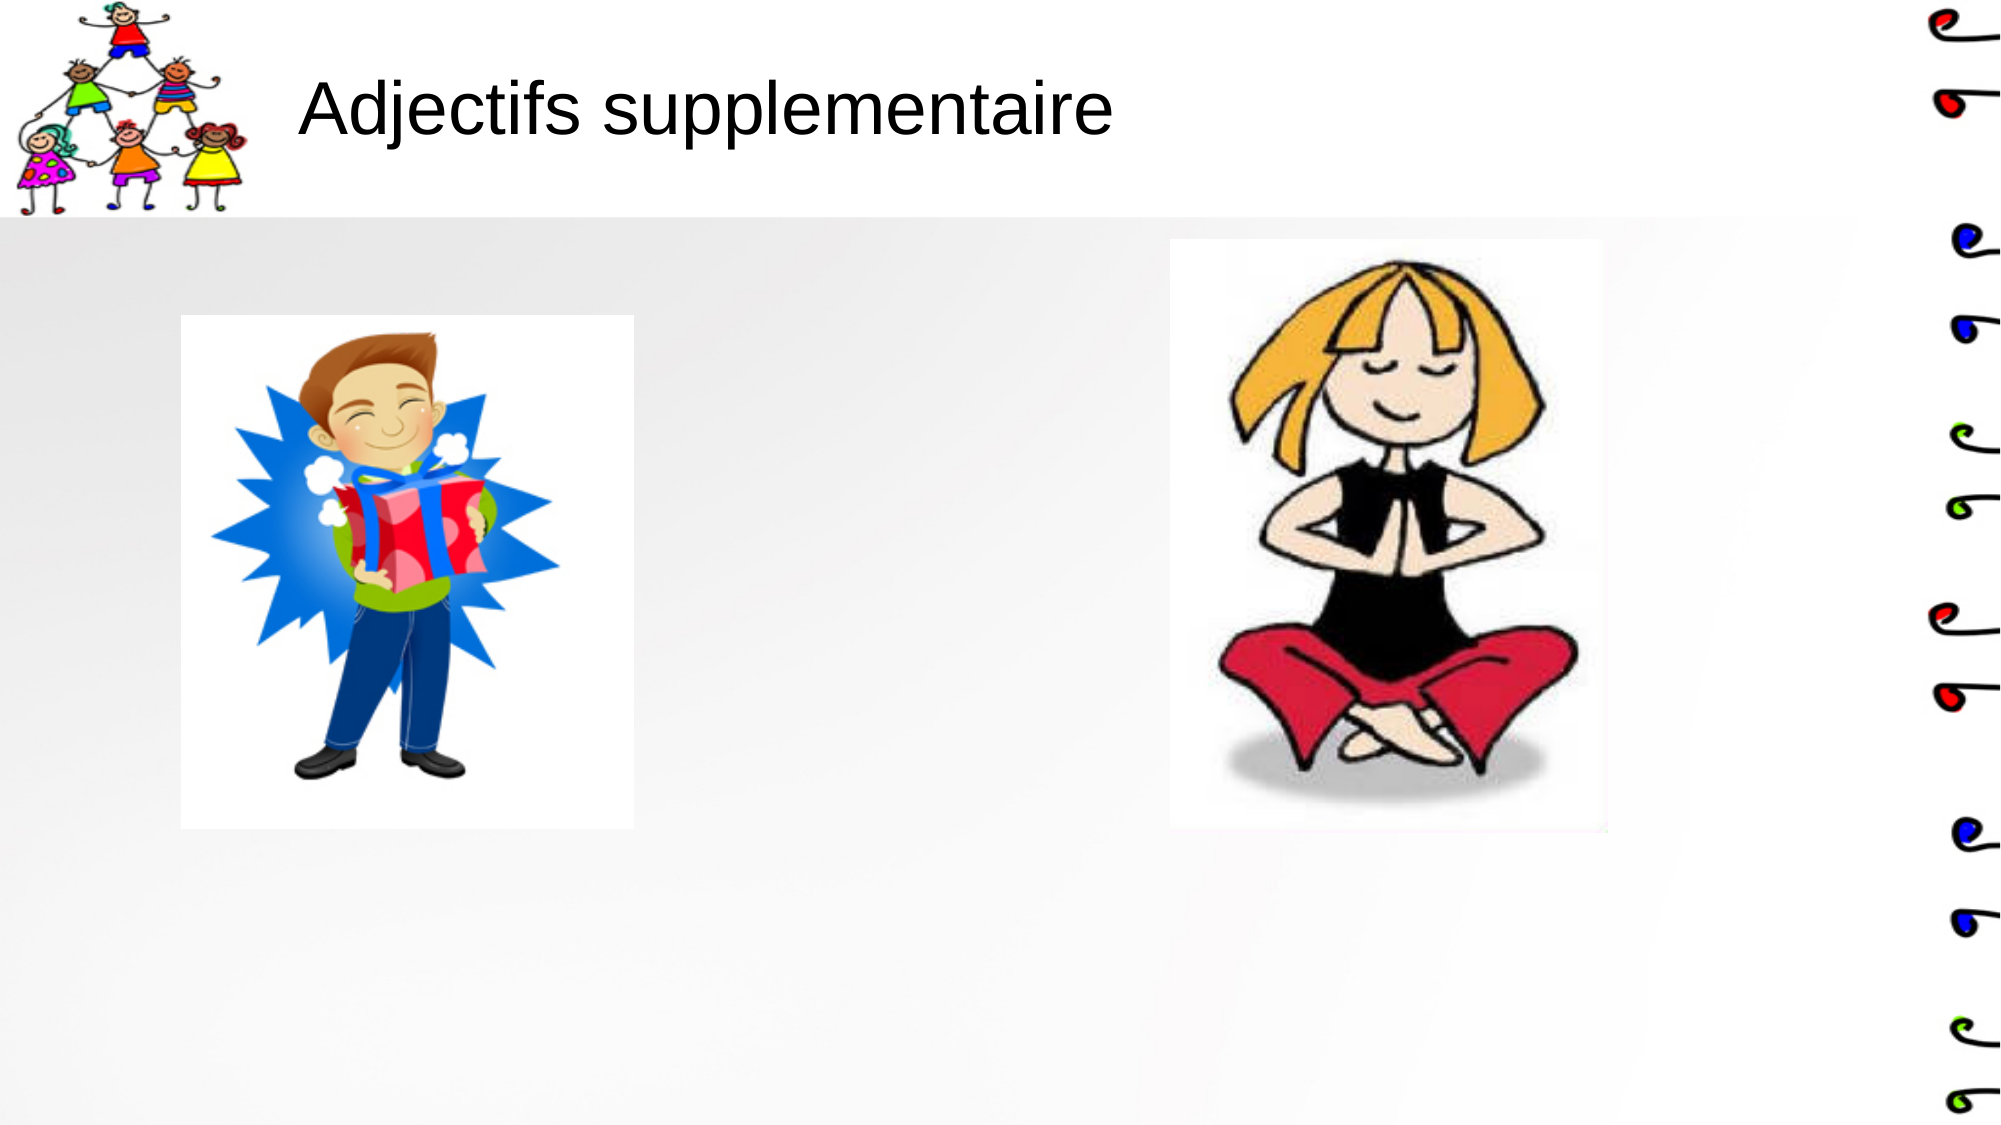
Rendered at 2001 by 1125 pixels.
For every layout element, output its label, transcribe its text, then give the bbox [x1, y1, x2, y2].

title Adjectifs supplementaire [283, 16, 1951, 192]
picture [0, 0, 2001, 1125]
